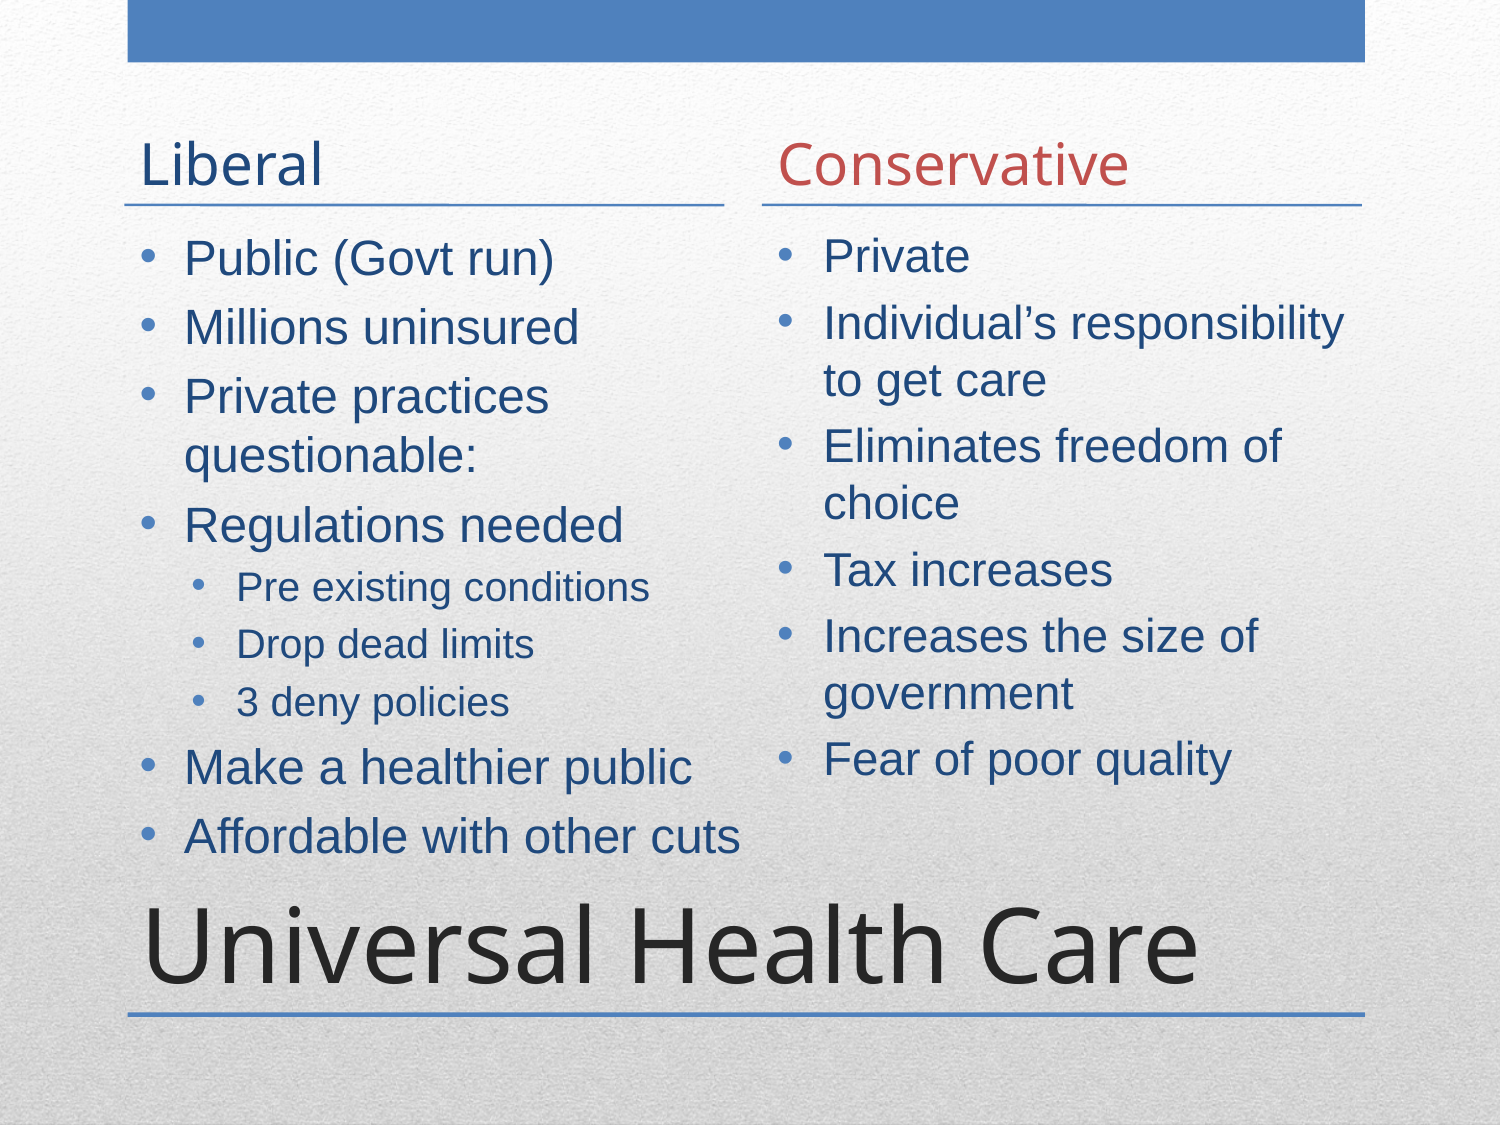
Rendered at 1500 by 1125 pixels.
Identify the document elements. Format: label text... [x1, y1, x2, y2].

list Liberal [124, 99, 725, 205]
list Public (Govt run) Millions uninsured Private practices questionable: Regulations needed Pre existing conditions Drop dead limits 3 deny policies Make a healthier public Affordable with other cuts [124, 218, 788, 875]
list Conservative [761, 99, 1362, 205]
title Universal Health Care [125, 825, 1238, 1013]
list Private Individual’s responsibility to get care Eliminates freedom of choice Tax increases Increases the size of government Fear of poor quality [761, 218, 1362, 825]
